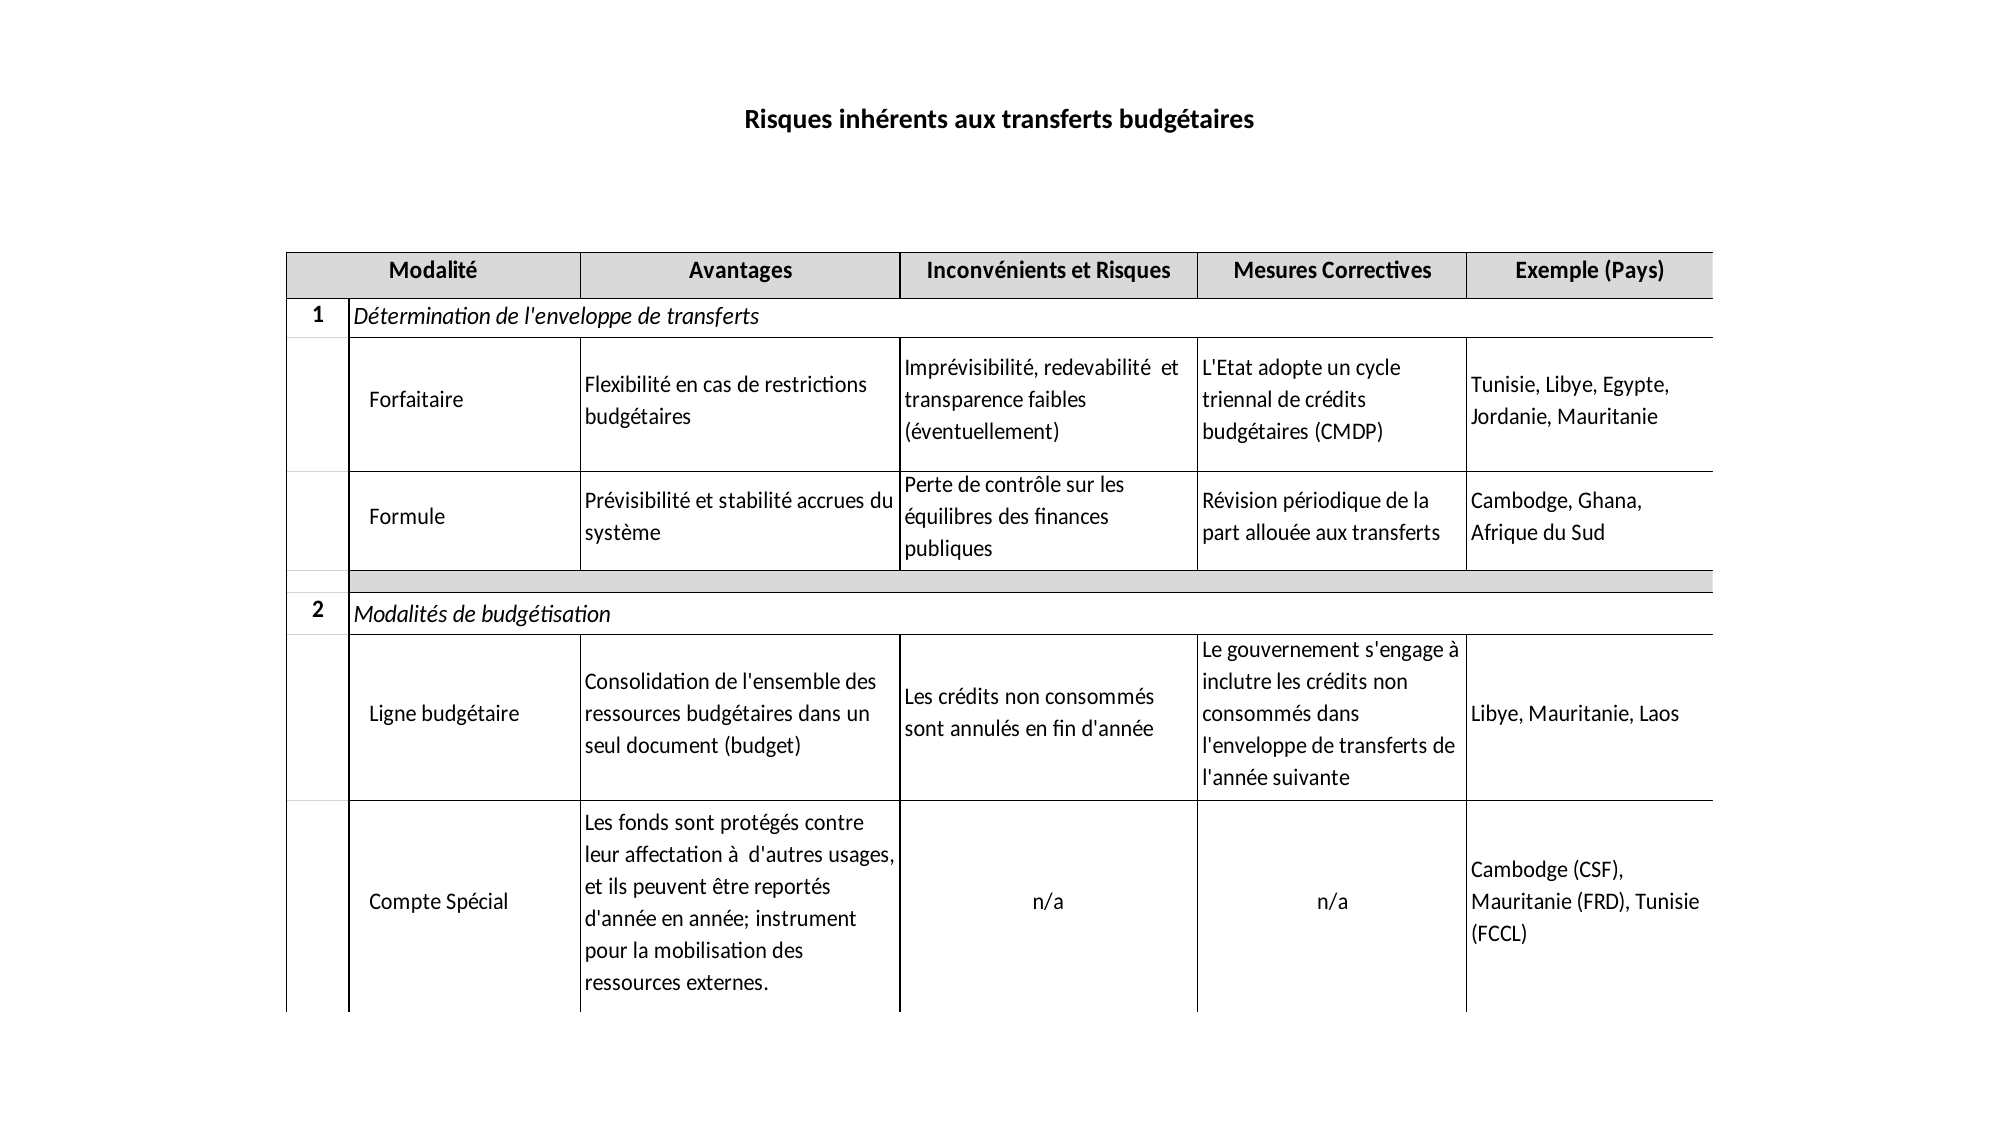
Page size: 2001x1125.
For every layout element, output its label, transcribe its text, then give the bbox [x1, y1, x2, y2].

title Risques inhérents aux transferts budgétaires [137, 59, 1863, 176]
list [285, 251, 1714, 1014]
